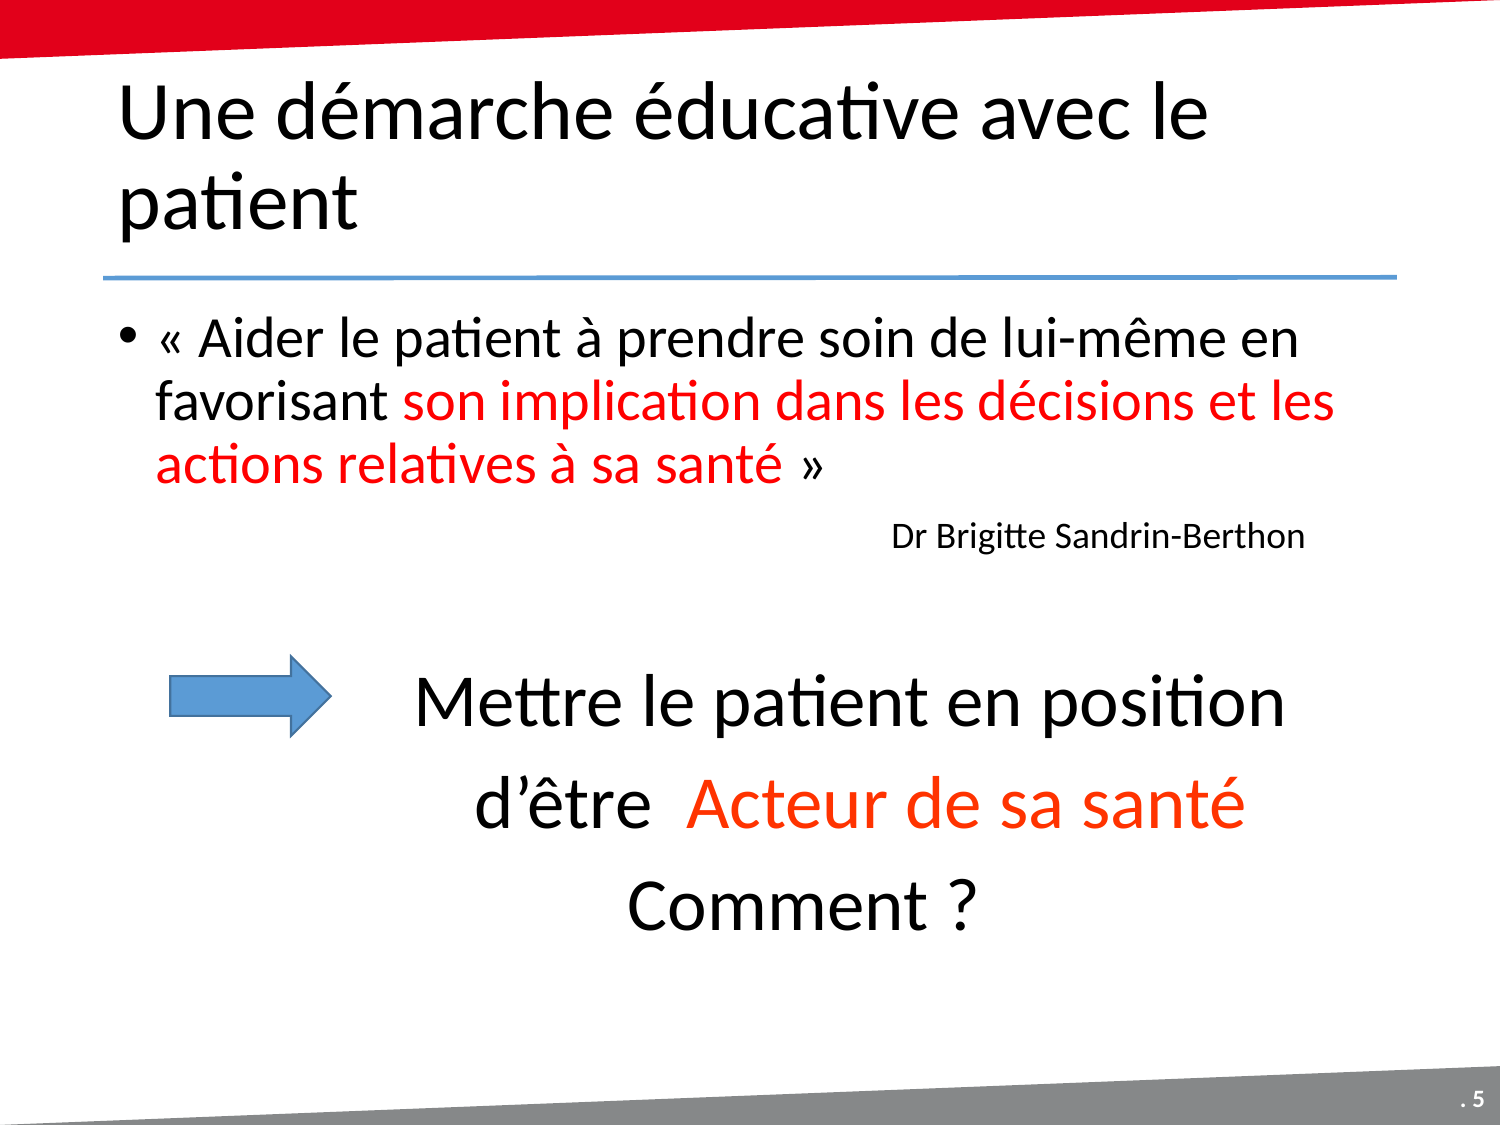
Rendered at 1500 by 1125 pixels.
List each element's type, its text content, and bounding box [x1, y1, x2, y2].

list « Aider le patient à prendre soin de lui-même en favorisant son implication dans les décisions et les actions relatives à sa santé » Dr Brigitte Sandrin-Berthon Mettre le patient en position d’être Acteur de sa santé Comment ? [103, 299, 1397, 1014]
slide_number . 5 [1162, 1067, 1500, 1125]
text_box [169, 653, 333, 739]
title Une démarche éducative avec le patient [103, 59, 1397, 275]
